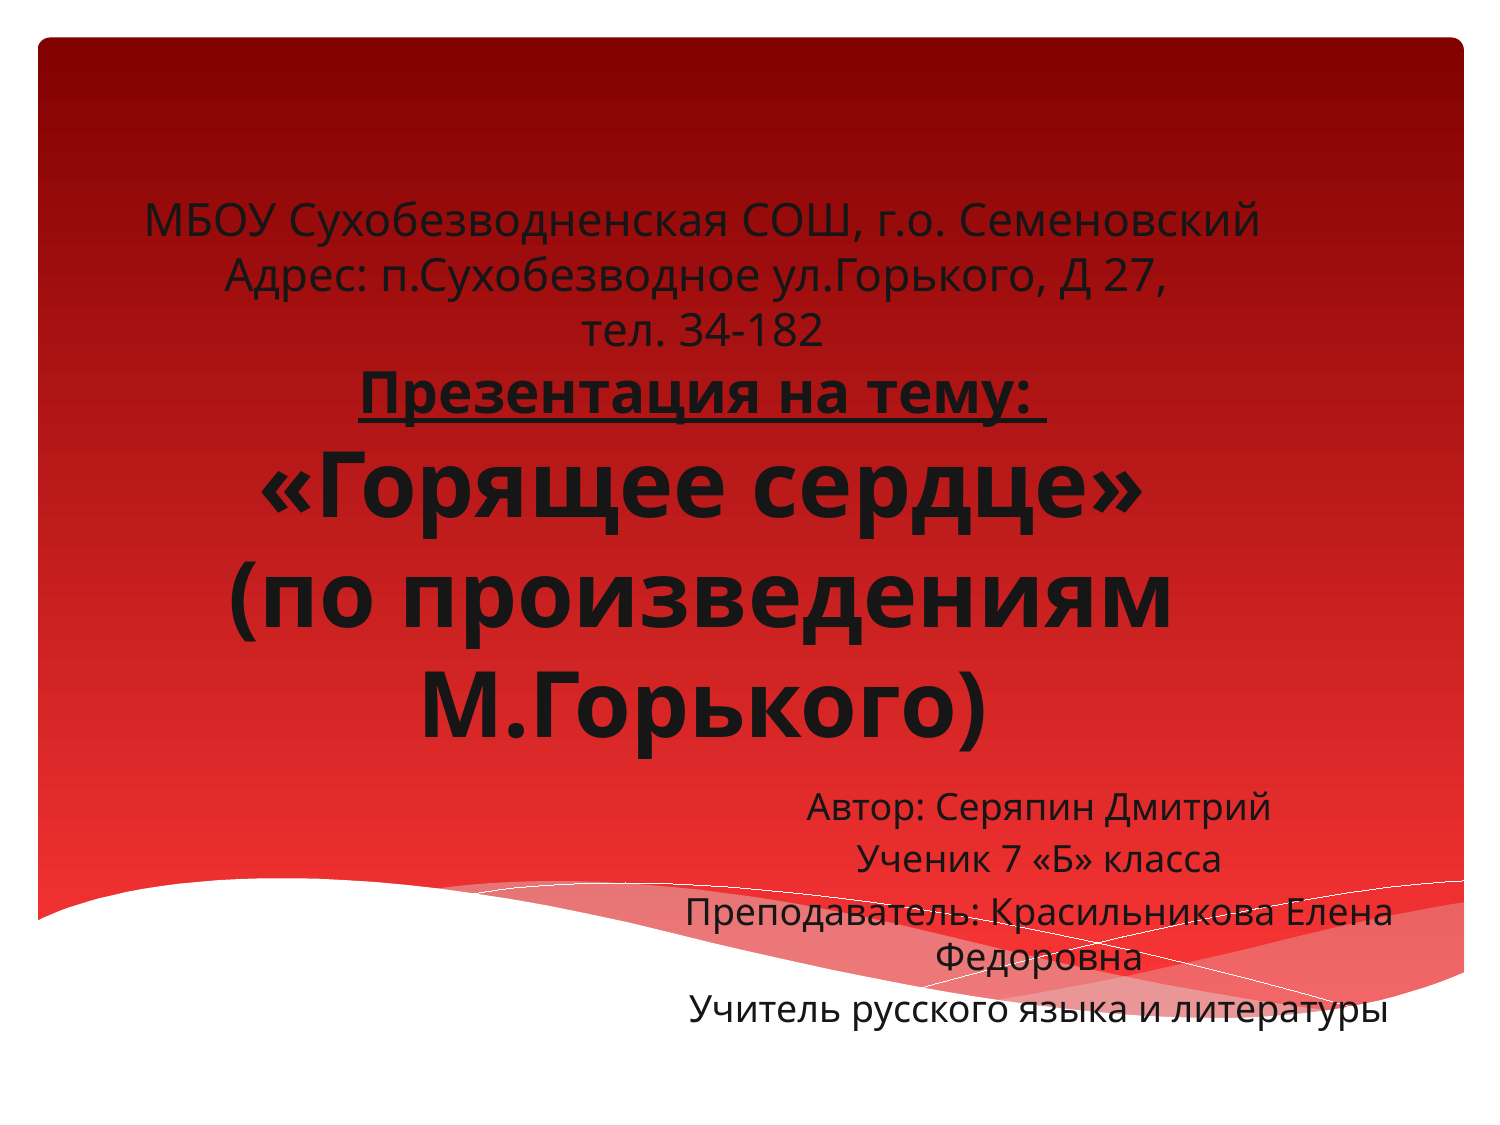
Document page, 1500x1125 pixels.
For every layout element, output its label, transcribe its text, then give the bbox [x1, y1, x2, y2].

title МБОУ Сухобезводненская СОШ, г.о. Семеновский Адрес: п.Сухобезводное ул.Горького, Д 27, тел. 34-182 Презентация на тему: «Горящее сердце» (по произведениям М.Горького) [88, 42, 1317, 764]
subtitle Автор: Серяпин Дмитрий Ученик 7 «Б» класса Преподаватель: Красильникова Елена Федоровна Учитель русского языка и литературы [667, 775, 1412, 1071]
